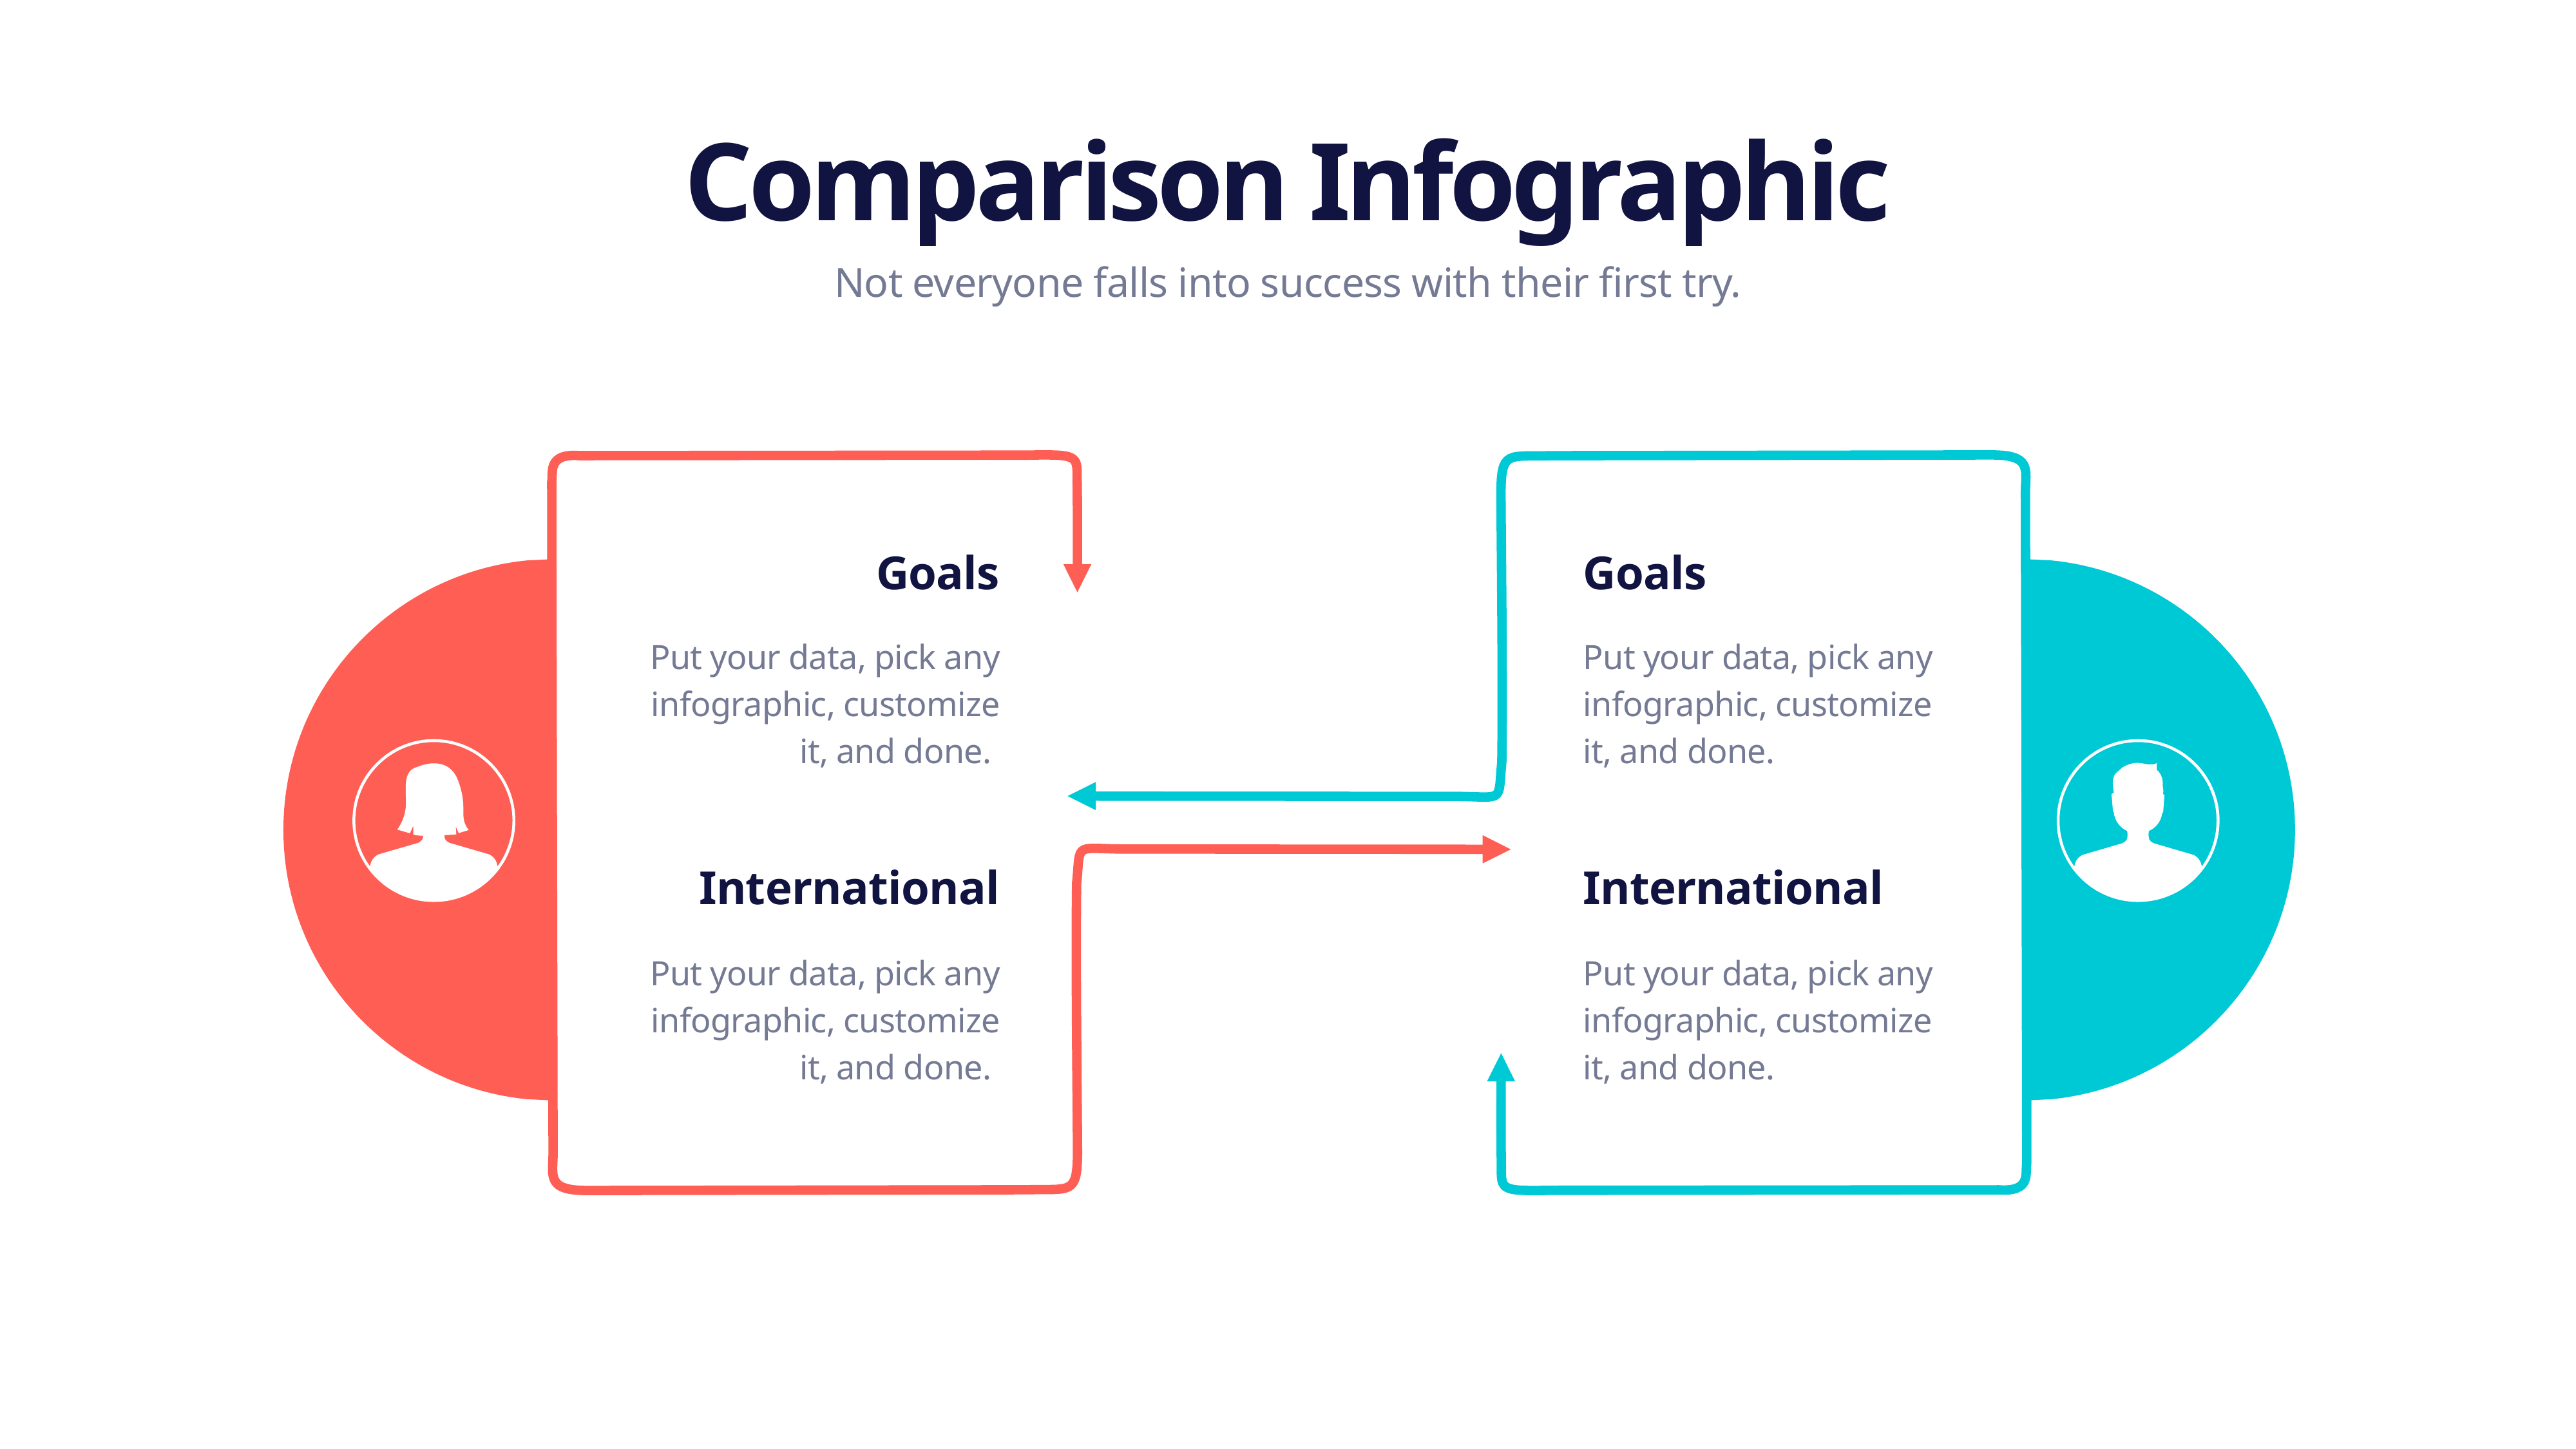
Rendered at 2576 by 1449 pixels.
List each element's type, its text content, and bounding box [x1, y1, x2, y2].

text_box [2056, 739, 2220, 902]
text_box [352, 739, 515, 902]
text_box [551, 454, 1420, 1191]
text_box Goals [1573, 547, 1954, 604]
text_box [2026, 558, 2296, 1101]
text_box Put your data, pick any infographic, customize it, and done. [629, 624, 1009, 775]
text_box Put your data, pick any infographic, customize it, and done. [1573, 940, 1954, 1092]
text_box International [1573, 862, 1954, 918]
text_box [282, 558, 553, 1101]
text_box Goals [629, 547, 1009, 604]
text_box International [629, 862, 1009, 918]
text_box [1067, 454, 2028, 1191]
text_box Put your data, pick any infographic, customize it, and done. [629, 940, 1009, 1092]
text_box Comparison Infographic [675, 111, 1901, 247]
text_box Not everyone falls into success with their first try. [814, 243, 1762, 310]
text_box Put your data, pick any infographic, customize it, and done. [1573, 624, 1954, 775]
